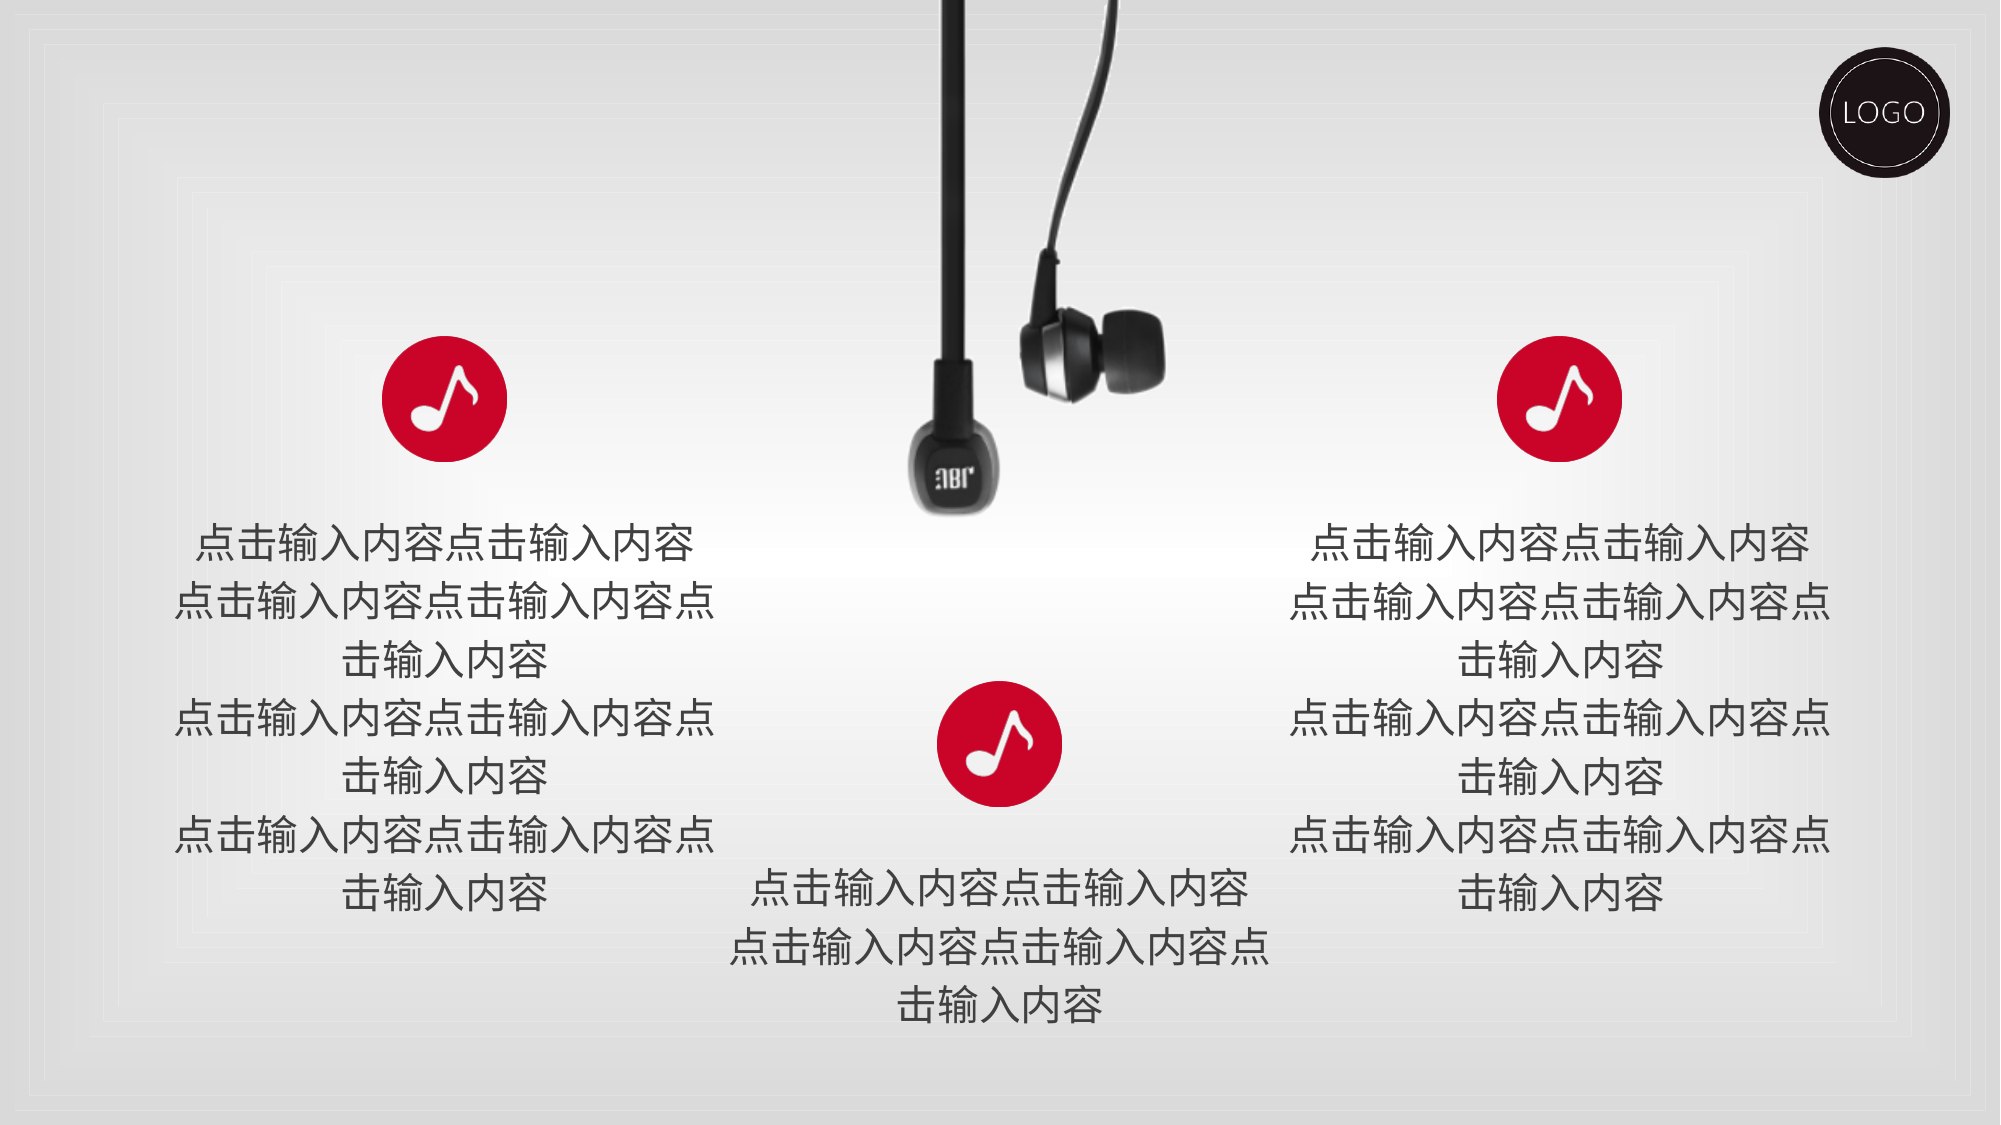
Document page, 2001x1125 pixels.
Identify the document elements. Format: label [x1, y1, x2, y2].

text_box [1253, 336, 1868, 753]
picture [698, 0, 1302, 603]
picture [1819, 46, 1950, 178]
text_box [138, 336, 752, 752]
text_box [693, 681, 1307, 980]
